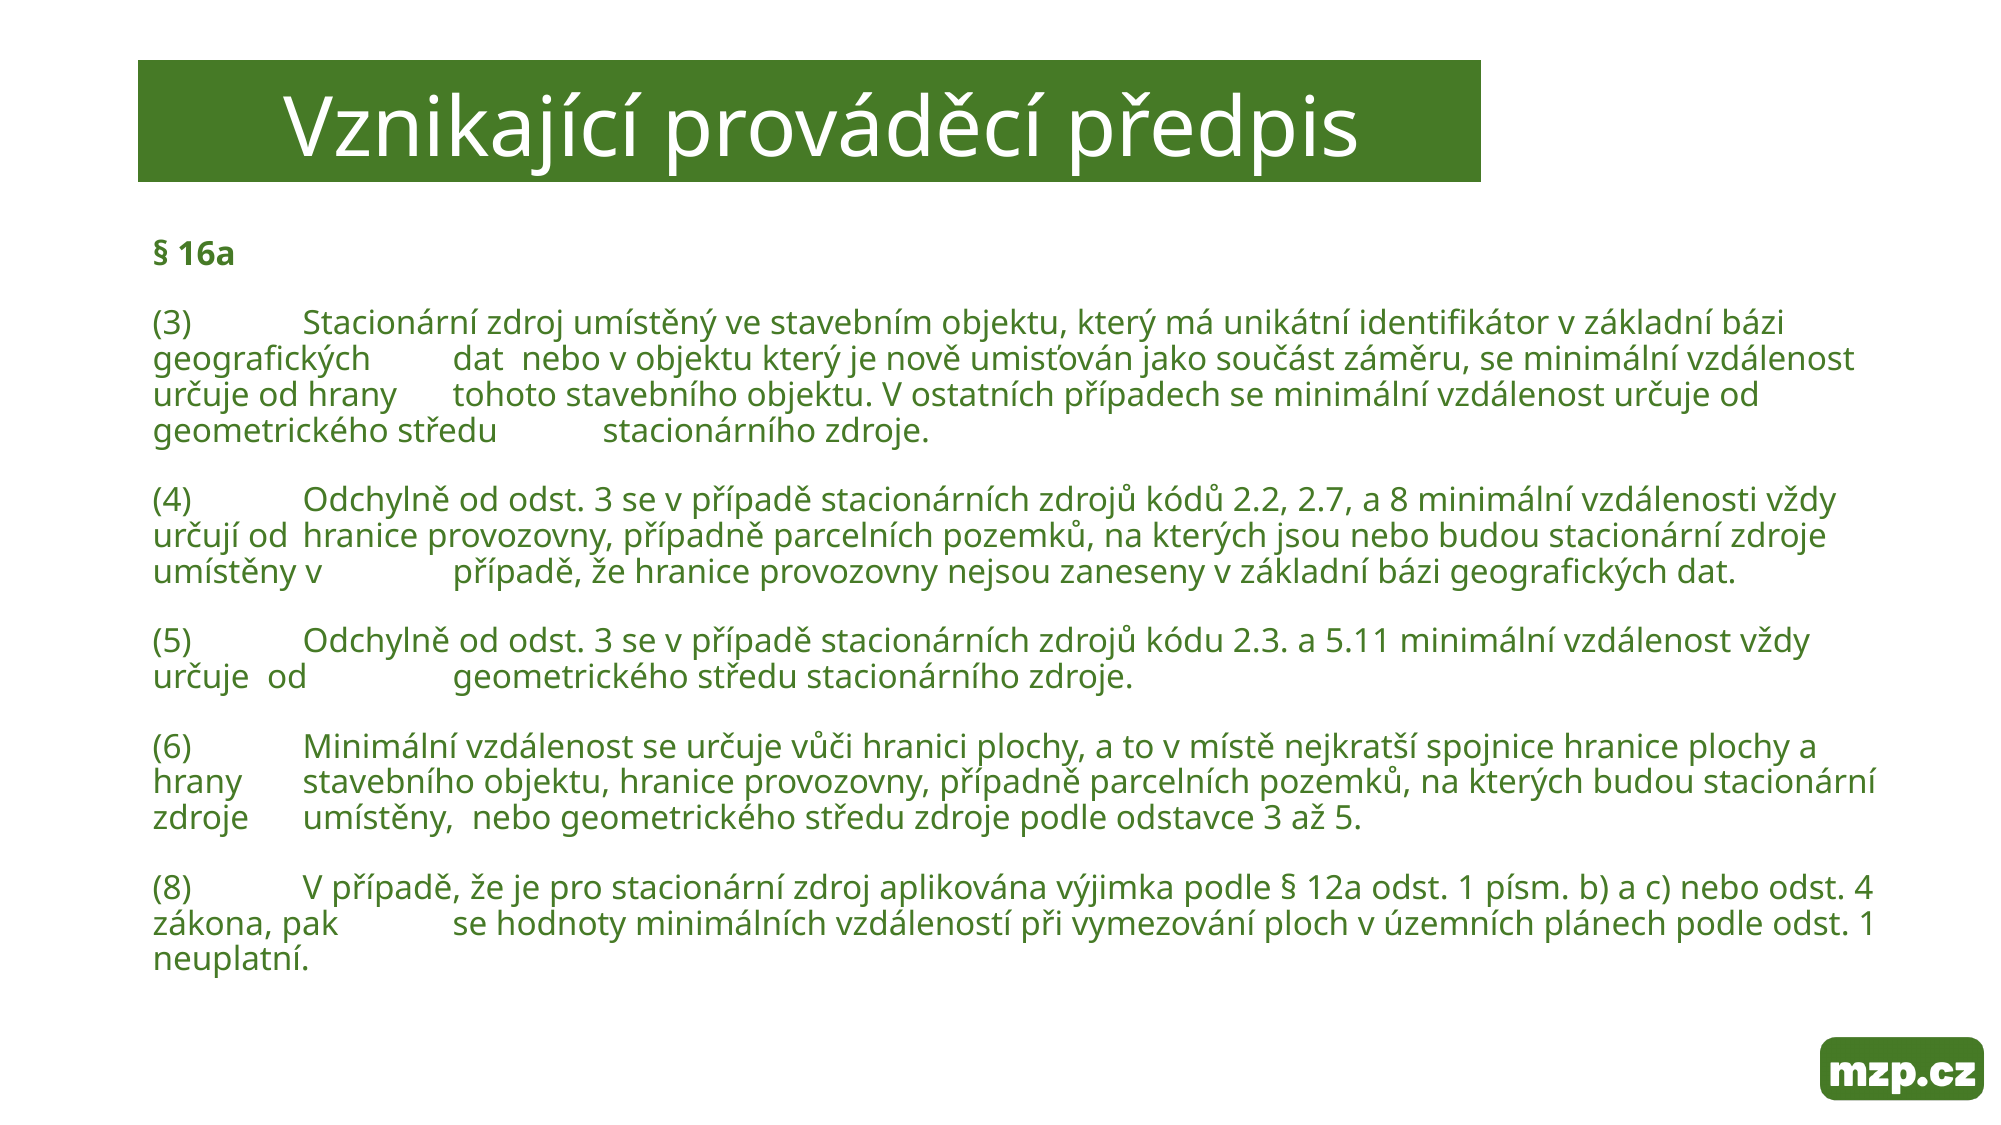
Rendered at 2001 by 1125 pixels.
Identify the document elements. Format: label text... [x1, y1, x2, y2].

list § 16a (3) Stacionární zdroj umístěný ve stavebním objektu, který má unikátní identifikátor v základní bázi geografických dat nebo v objektu který je nově umisťován jako součást záměru, se minimální vzdálenost určuje od hrany tohoto stavebního objektu. V ostatních případech se minimální vzdálenost určuje od geometrického středu stacionárního zdroje. (4) Odchylně od odst. 3 se v případě stacionárních zdrojů kódů 2.2, 2.7, a 8 minimální vzdálenosti vždy určují od hranice provozovny, případně parcelních pozemků, na kterých jsou nebo budou stacionární zdroje umístěny v případě, že hranice provozovny nejsou zaneseny v základní bázi geografických dat. (5) Odchylně od odst. 3 se v případě stacionárních zdrojů kódu 2.3. a 5.11 minimální vzdálenost vždy určuje od geometrického středu stacionárního zdroje. (6) Minimální vzdálenost se určuje vůči hranici plochy, a to v místě nejkratší spojnice hranice plochy a hrany stavebního objektu, hranice provozovny, případně parcelních pozemků, na kterých budou stacionární zdroje umístěny, nebo geometrického středu zdroje podle odstavce 3 až 5. (8) V případě, že je pro stacionární zdroj aplikována výjimka podle § 12a odst. 1 písm. b) a c) nebo odst. 4 zákona, pak se hodnoty minimálních vzdáleností při vymezování ploch v územních plánech podle odst. 1 neuplatní. [137, 229, 1924, 1057]
text_box [136, 563, 810, 919]
picture [1789, 959, 2000, 1125]
title Vznikající prováděcí předpis [137, 59, 1482, 183]
